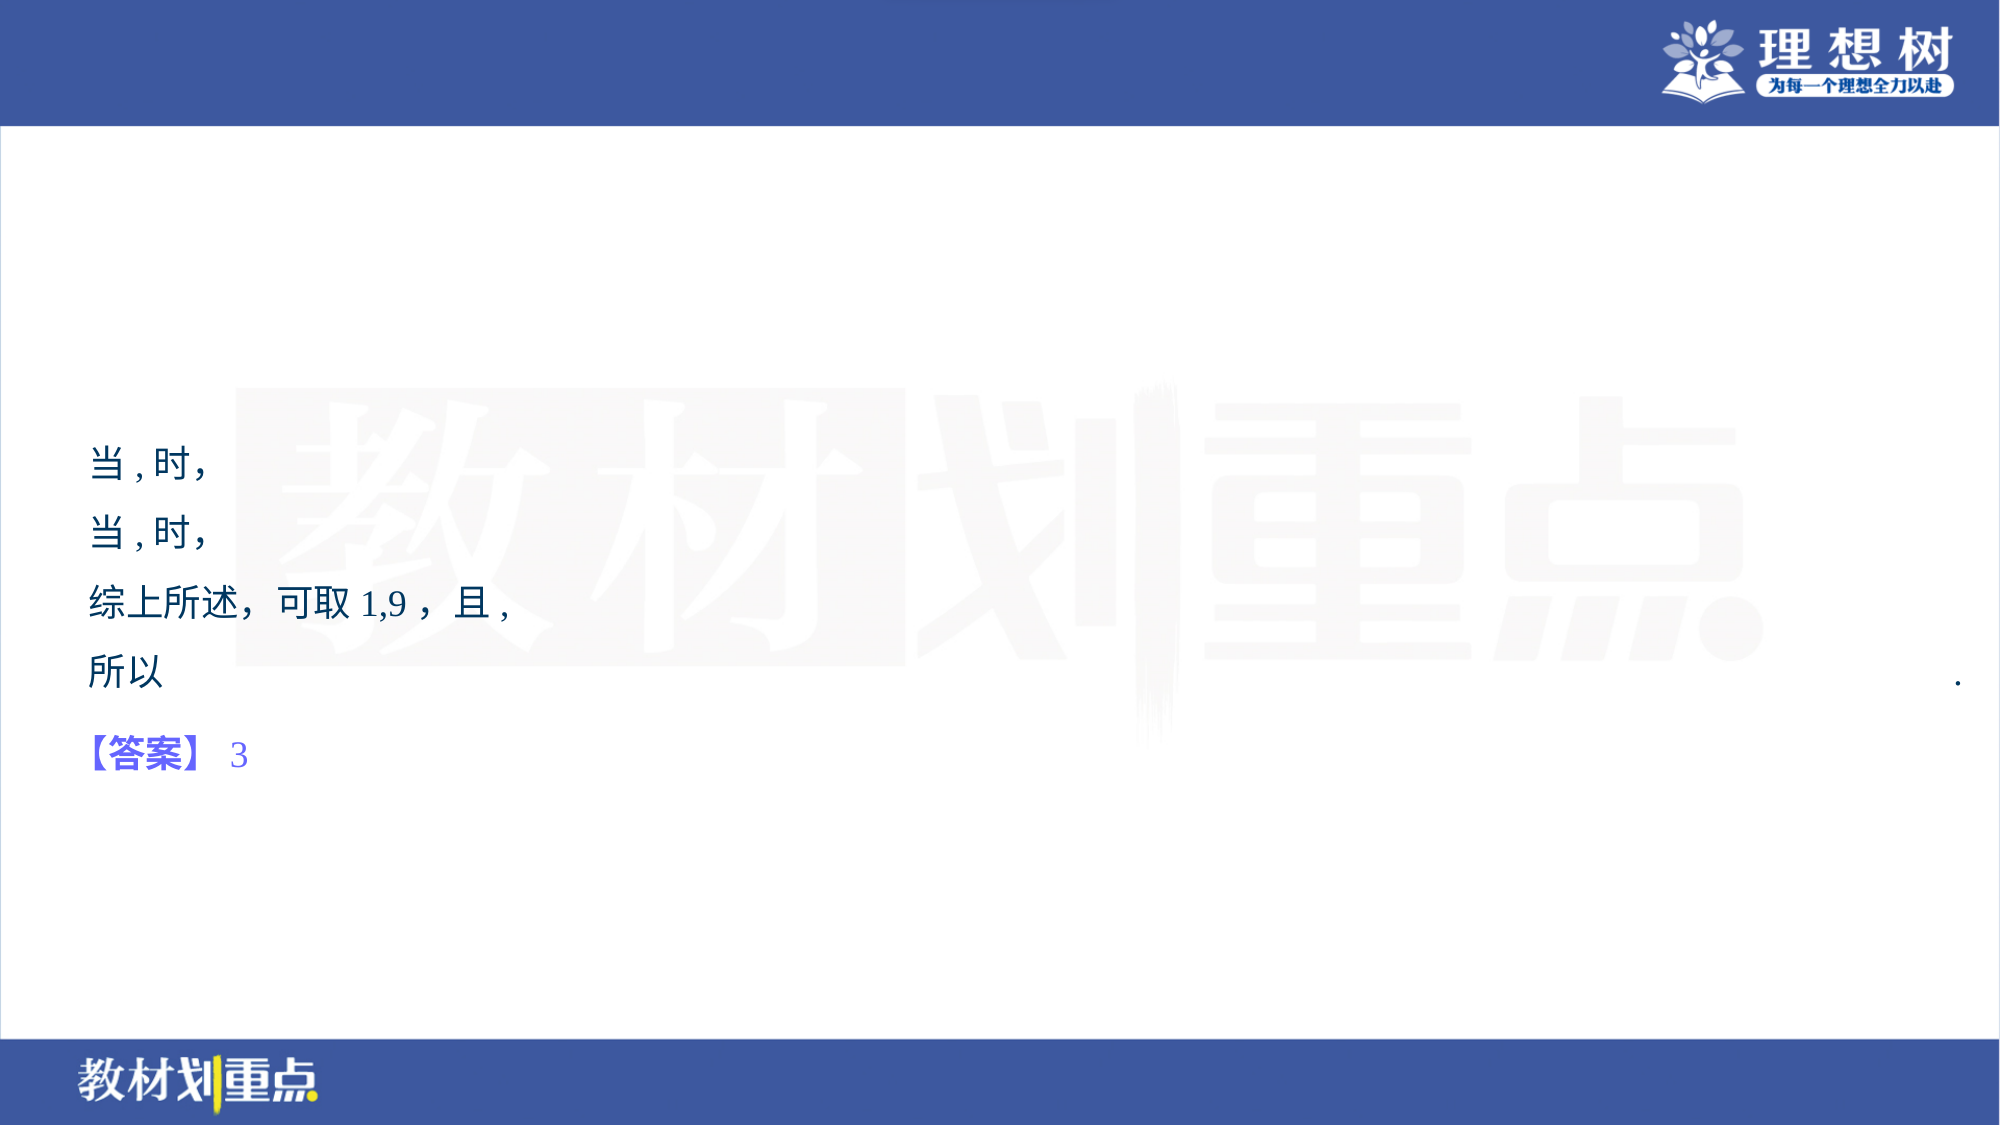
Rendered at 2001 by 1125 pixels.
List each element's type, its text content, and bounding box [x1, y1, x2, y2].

picture [0, 0, 2000, 1125]
text_box 【答案】3 [70, 708, 1894, 768]
